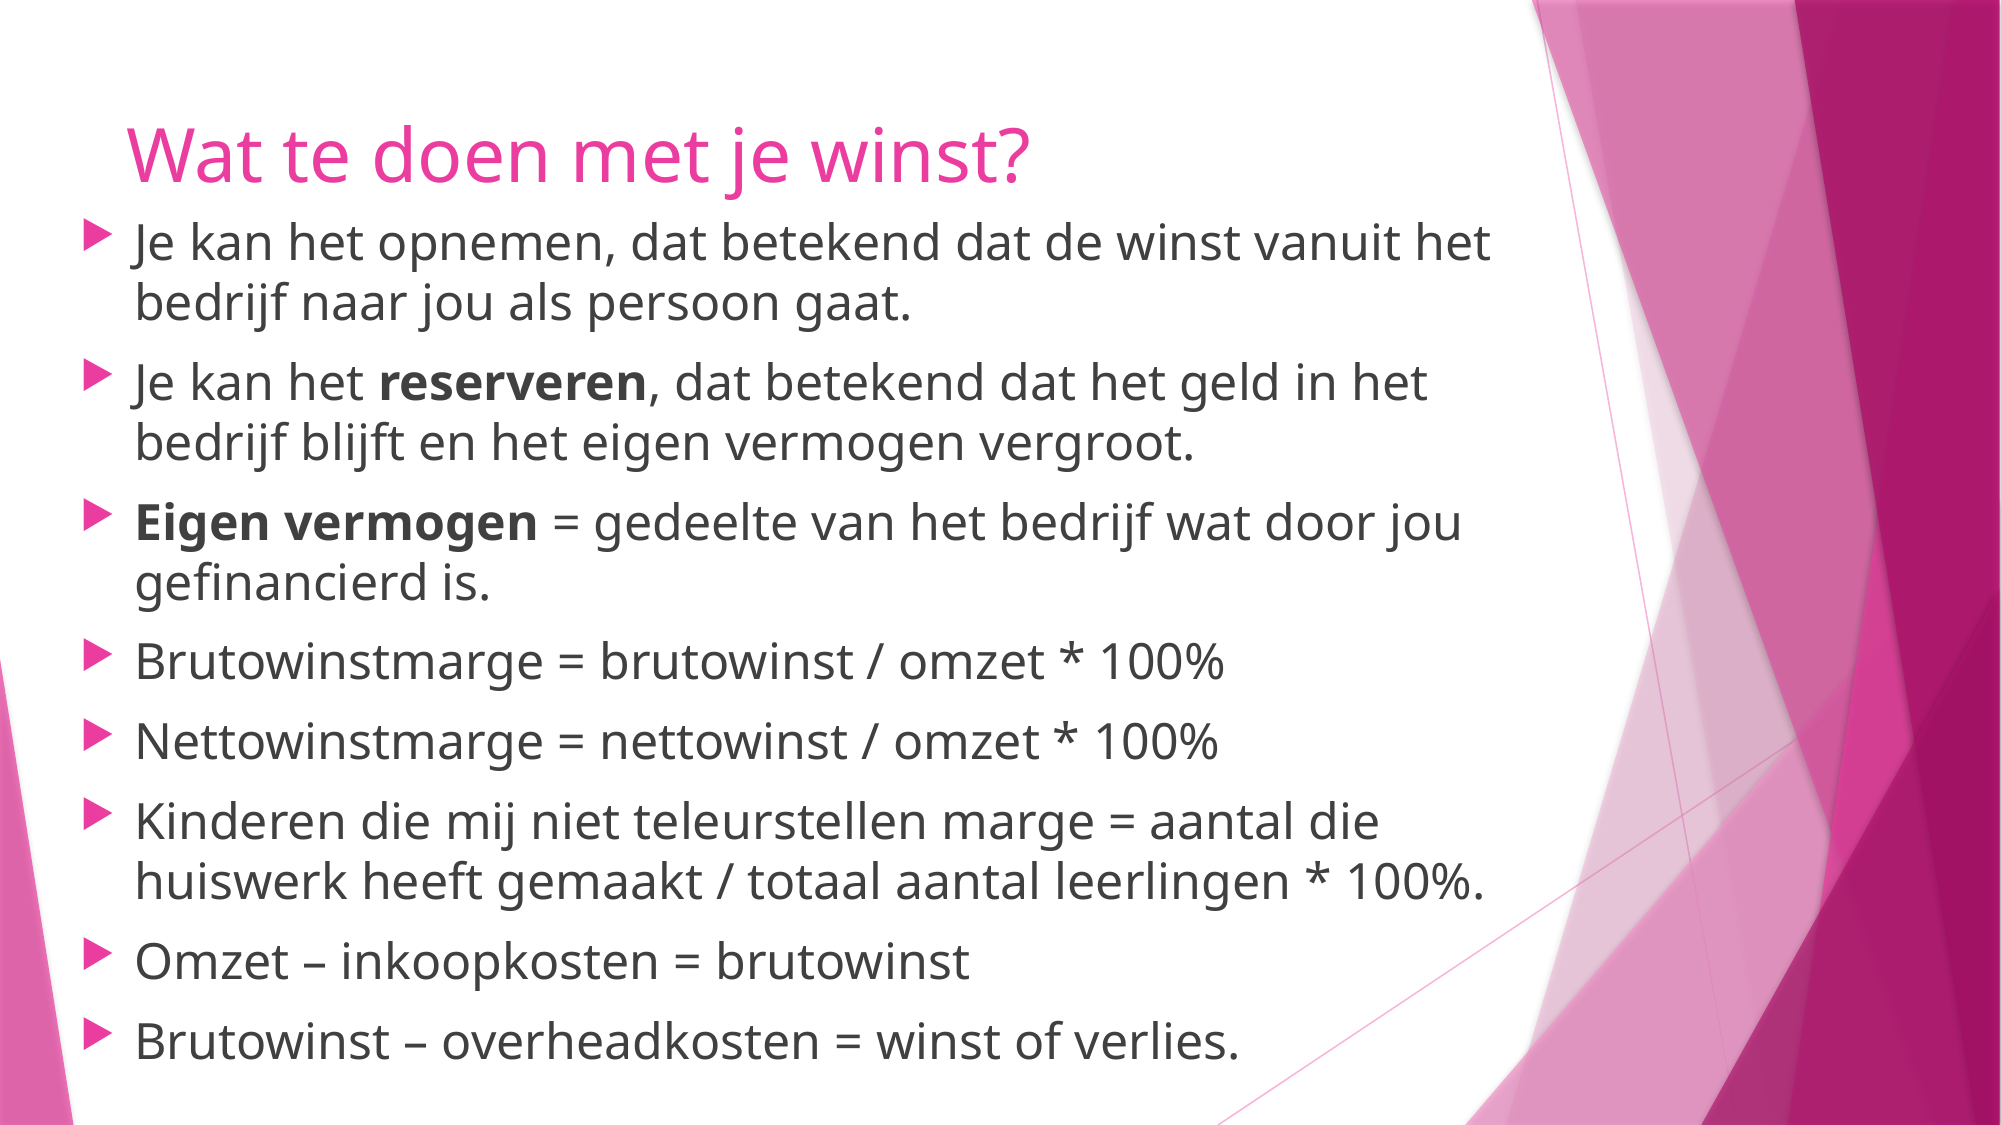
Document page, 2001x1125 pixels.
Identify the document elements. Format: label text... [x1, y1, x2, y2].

list Je kan het opnemen, dat betekend dat de winst vanuit het bedrijf naar jou als persoon gaat. Je kan het reserveren, dat betekend dat het geld in het bedrijf blijft en het eigen vermogen vergroot. Eigen vermogen = gedeelte van het bedrijf wat door jou gefinancierd is. Brutowinstmarge = brutowinst / omzet * 100% Nettowinstmarge = nettowinst / omzet * 100% Kinderen die mij niet teleurstellen marge = aantal die huiswerk heeft gemaakt / totaal aantal leerlingen * 100%. Omzet – inkoopkosten = brutowinst Brutowinst – overheadkosten = winst of verlies. [65, 203, 1522, 1094]
title Wat te doen met je winst? [111, 99, 1522, 203]
